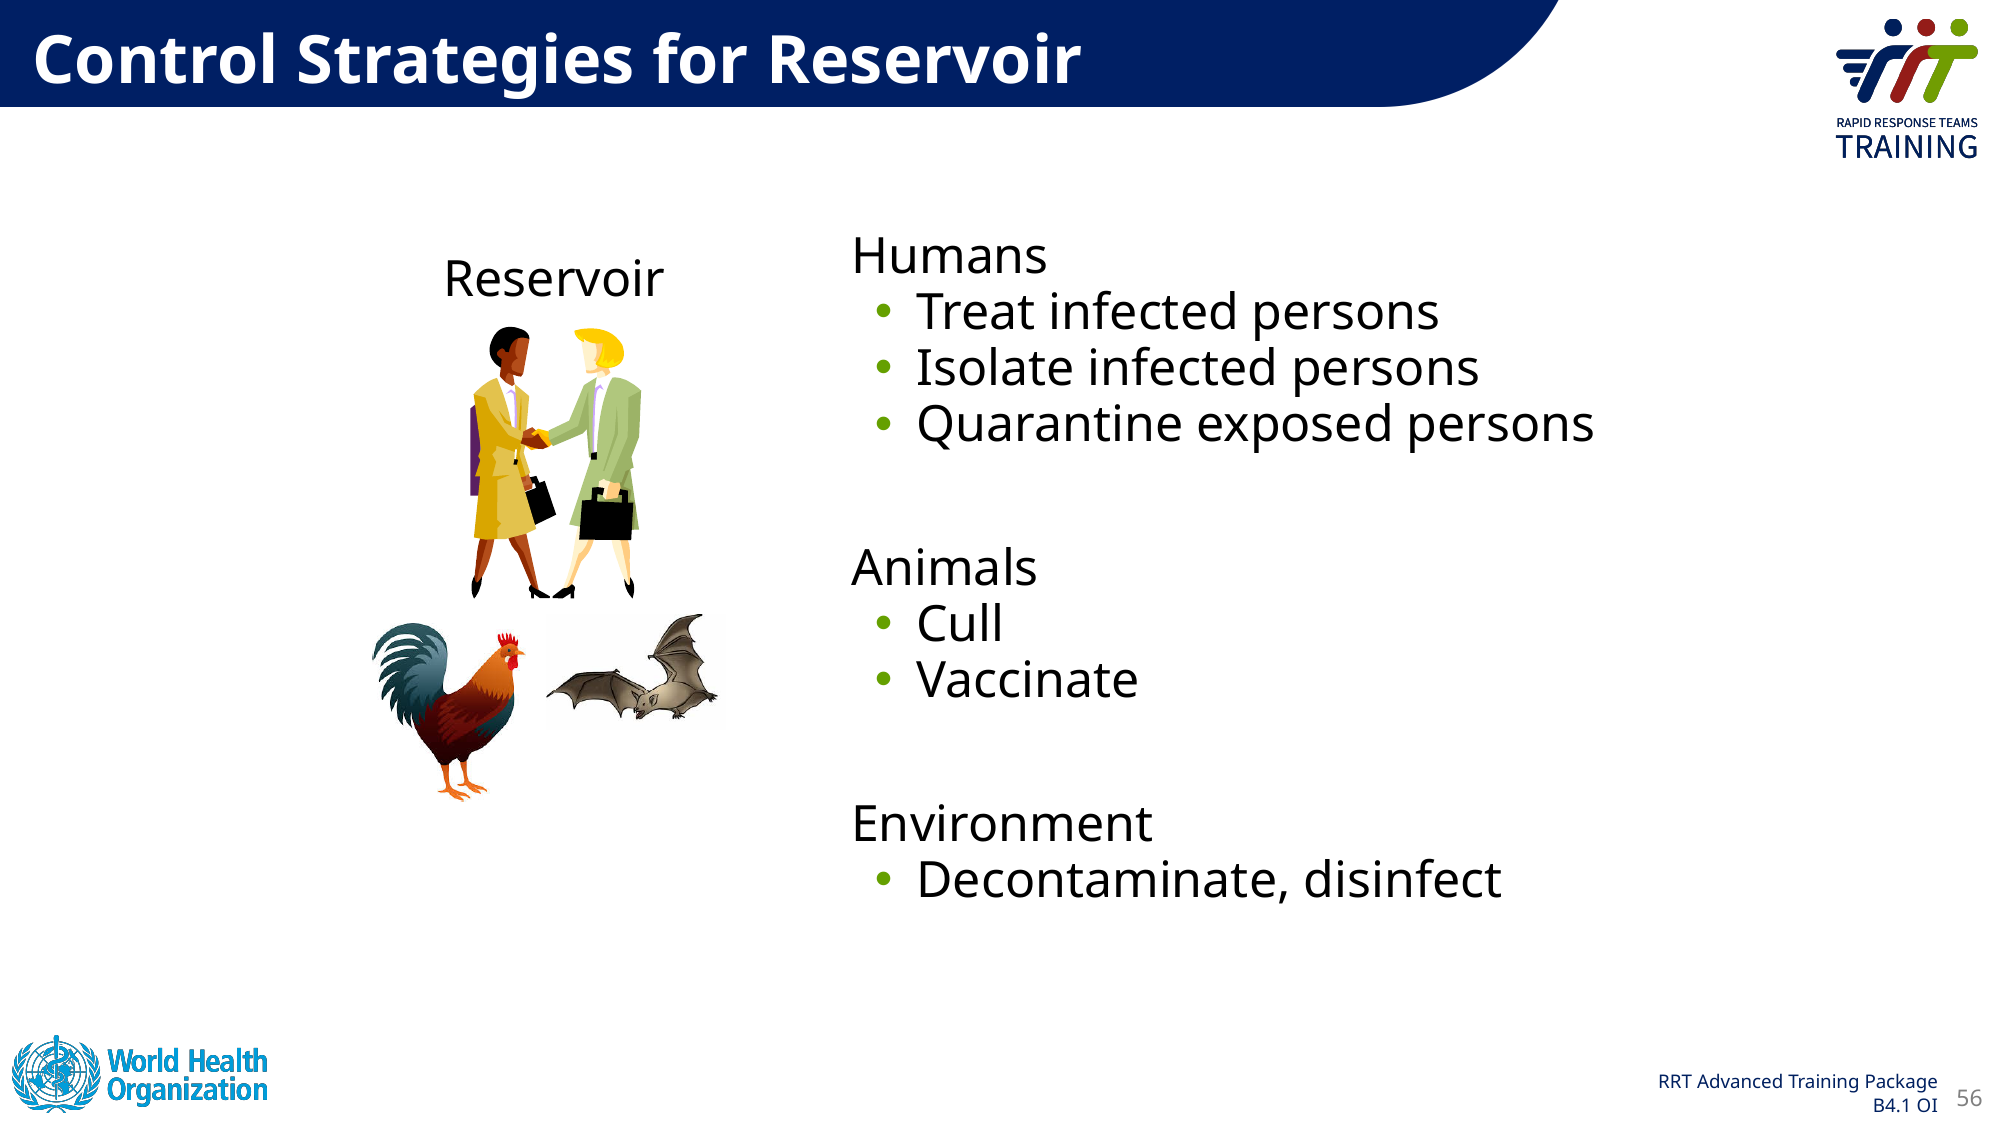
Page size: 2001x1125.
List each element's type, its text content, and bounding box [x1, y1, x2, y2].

picture [40, 1062, 47, 1070]
picture [12, 1035, 54, 1068]
picture [30, 1083, 37, 1091]
picture [71, 1053, 90, 1091]
list Humans Treat infected persons Isolate infected persons Quarantine exposed persons Animals Cull Vaccinate Environment Decontaminate, disinfect [843, 222, 1740, 903]
picture [545, 613, 726, 730]
picture [46, 1056, 54, 1062]
text_box Control Strategies for Reservoir [24, 8, 1327, 115]
picture [50, 1108, 62, 1113]
text_box Reservoir [436, 239, 772, 315]
picture [34, 1054, 43, 1078]
picture [12, 1083, 48, 1113]
picture [1835, 19, 1978, 167]
picture [36, 1088, 78, 1105]
picture [372, 622, 526, 802]
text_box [470, 326, 642, 599]
picture [24, 1054, 36, 1087]
picture [0, 0, 1583, 107]
picture [22, 1062, 26, 1077]
picture [59, 1035, 267, 1113]
